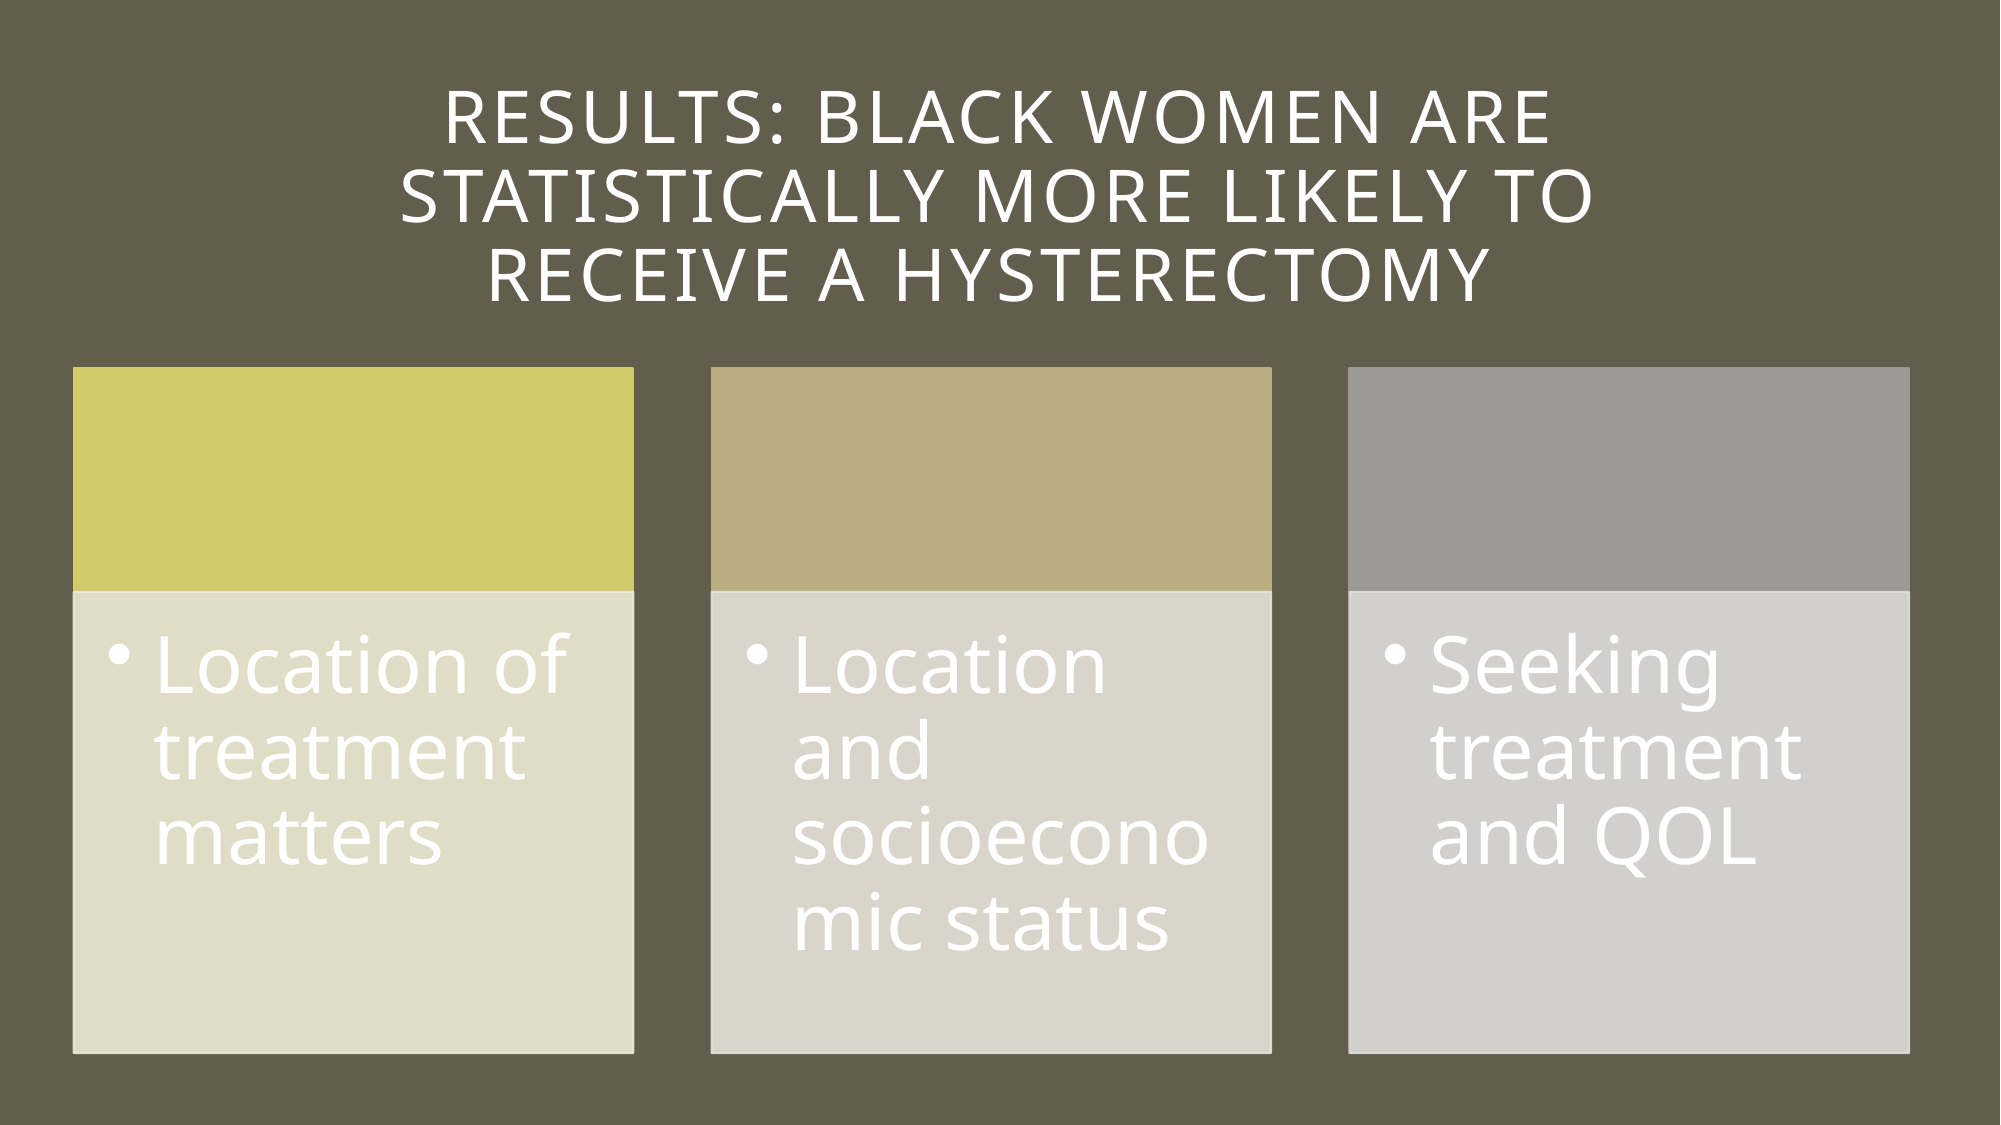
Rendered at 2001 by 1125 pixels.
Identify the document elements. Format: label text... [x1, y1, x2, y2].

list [73, 296, 1910, 1125]
text_box Results: Black Women are Statistically More Likely to Receive a Hysterectomy [366, 101, 1634, 296]
